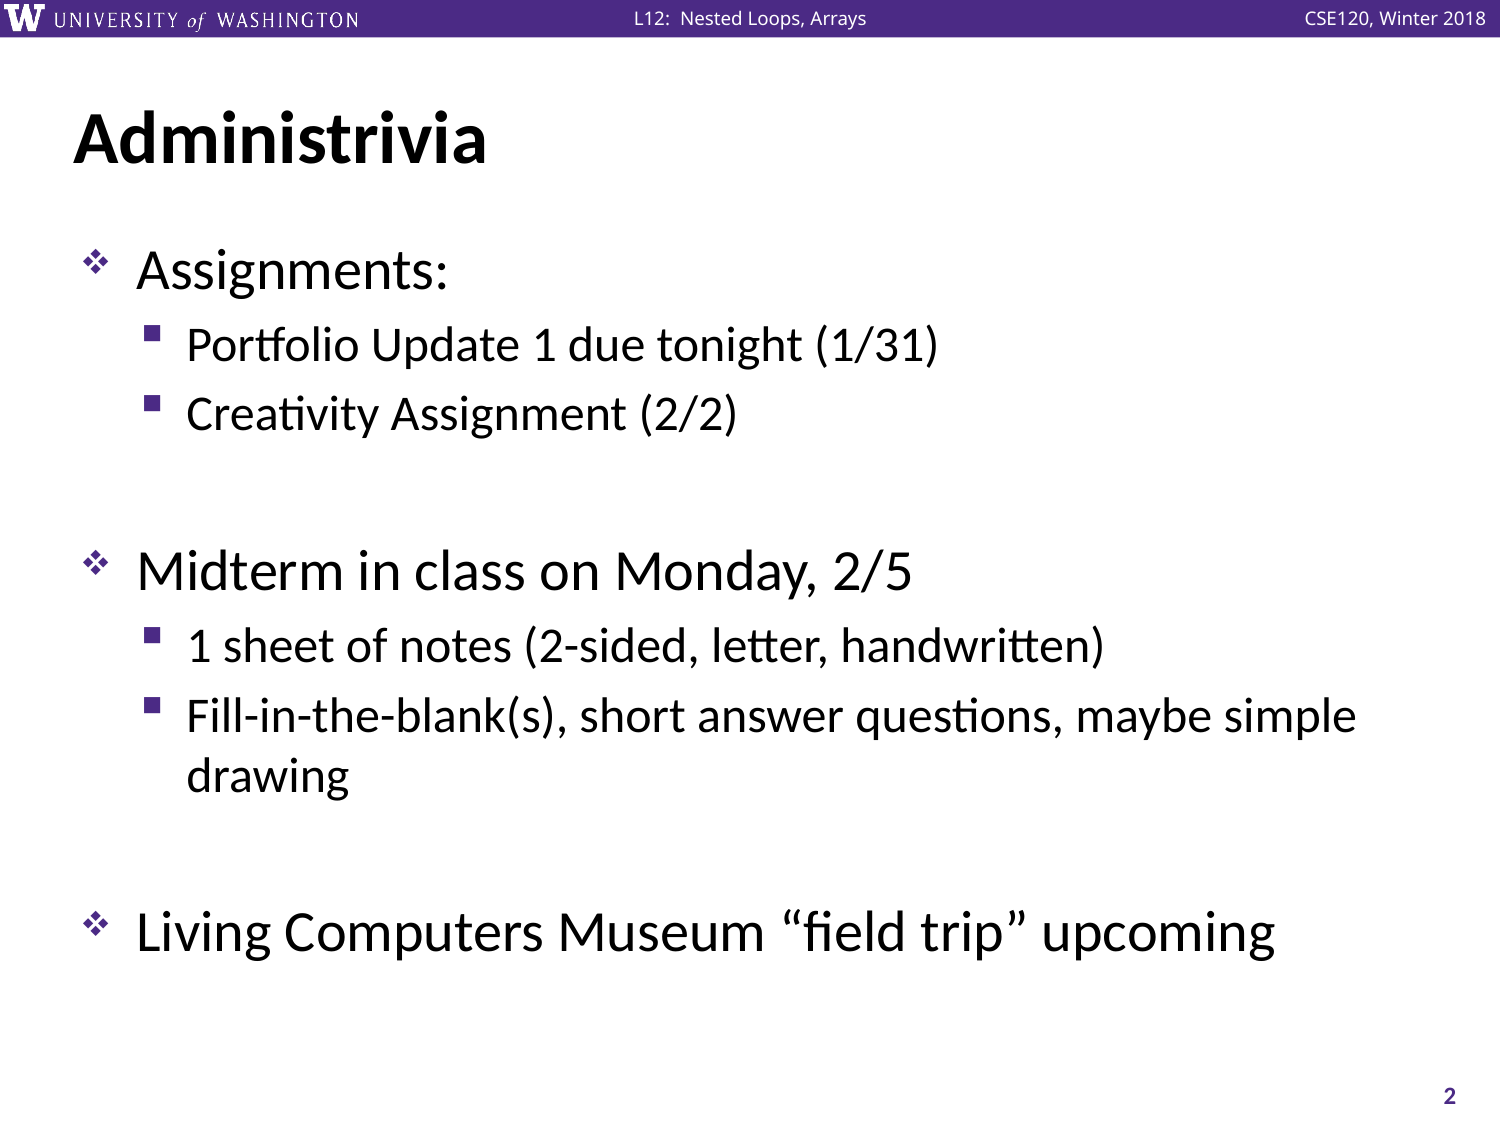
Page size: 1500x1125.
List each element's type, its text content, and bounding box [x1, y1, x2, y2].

slide_number 2 [1400, 1065, 1500, 1125]
title Administrivia [58, 71, 1438, 197]
list Assignments: Portfolio Update 1 due tonight (1/31) Creativity Assignment (2/2) Midterm in class on Monday, 2/5 1 sheet of notes (2-sided, letter, handwritten) Fill-in-the-blank(s), short answer questions, maybe simple drawing Living Computers Museum “field trip” upcoming [64, 223, 1438, 1040]
picture [4, 4, 358, 32]
